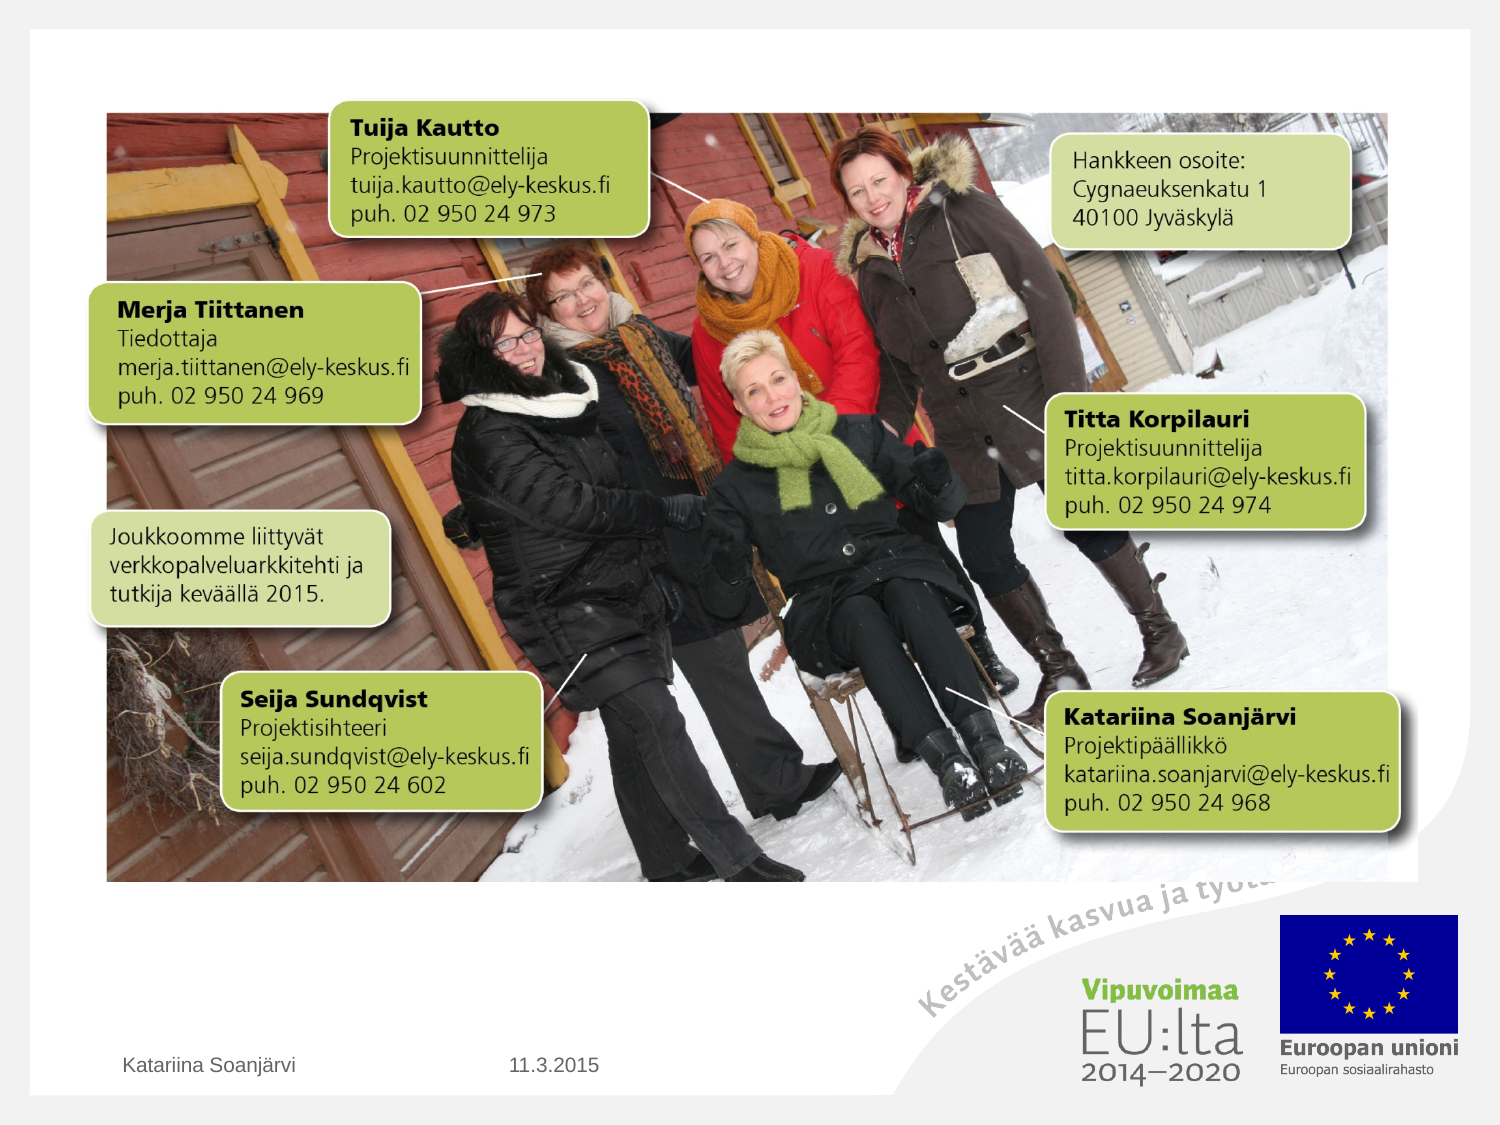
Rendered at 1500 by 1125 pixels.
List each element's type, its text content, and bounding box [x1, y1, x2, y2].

picture [0, 0, 1500, 1125]
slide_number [437, 1035, 615, 1094]
footer Katariina Soanjärvi [107, 1035, 433, 1094]
